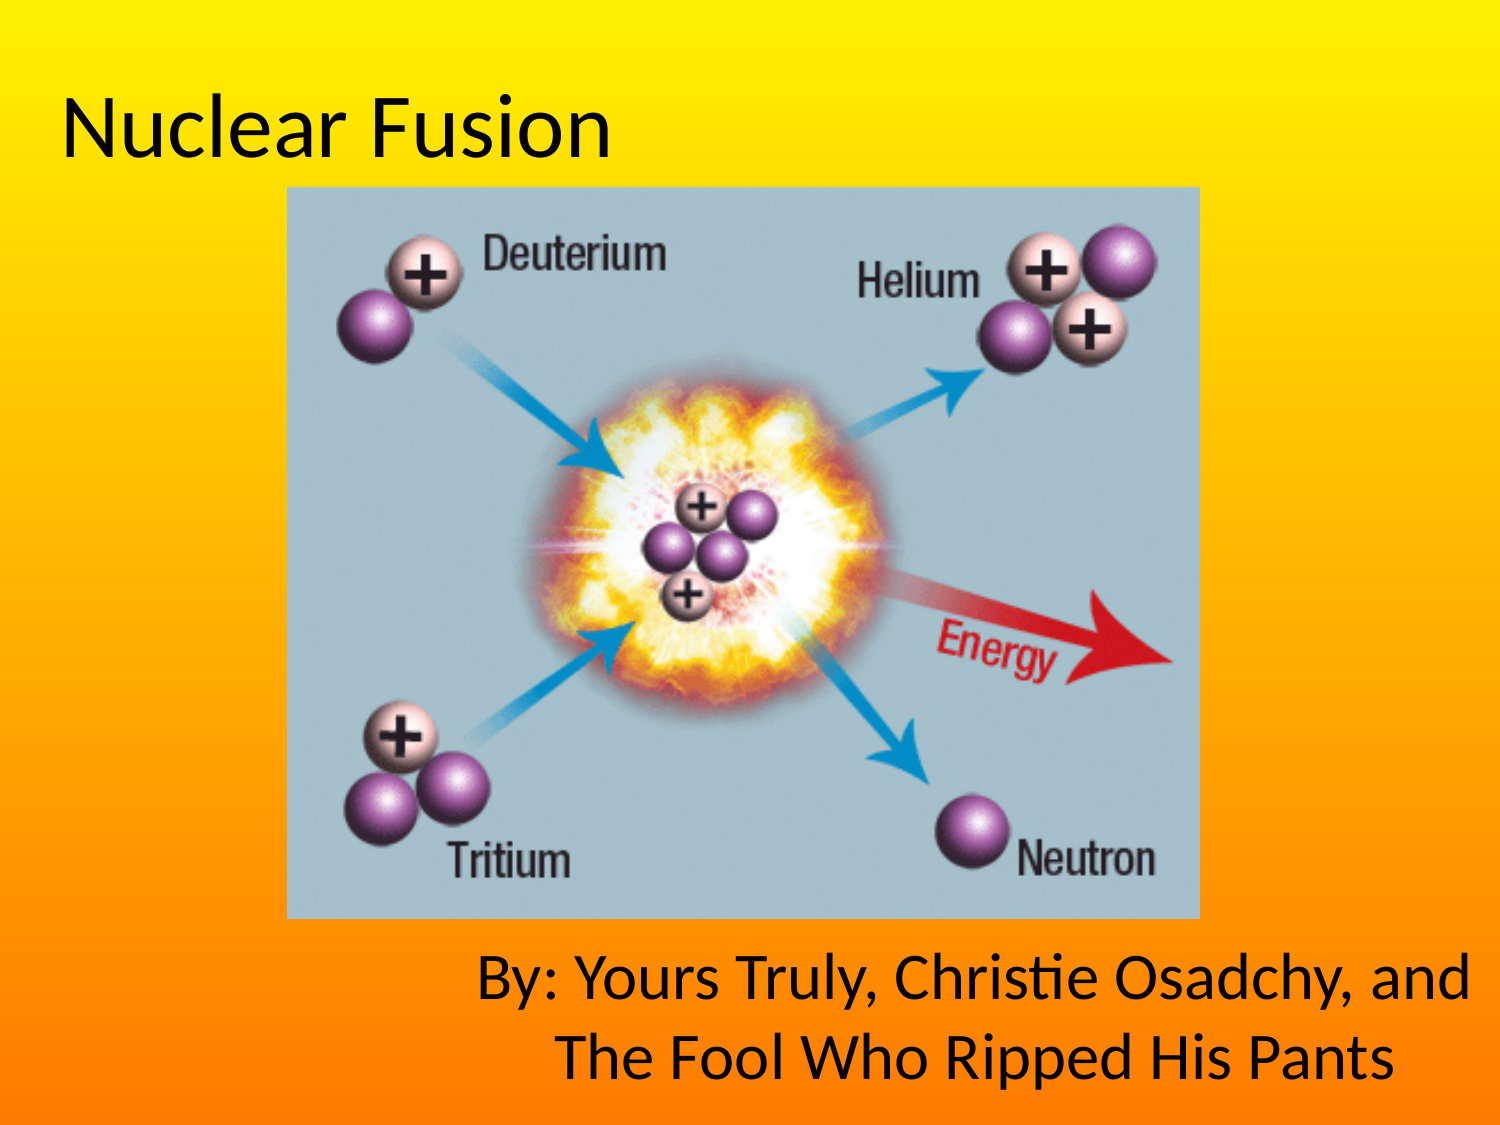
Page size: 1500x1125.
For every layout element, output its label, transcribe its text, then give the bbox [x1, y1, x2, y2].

picture [287, 187, 1201, 919]
title Nuclear Fusion [0, 0, 975, 242]
subtitle By: Yours Truly, Christie Osadchy, and The Fool Who Ripped His Pants [450, 924, 1500, 1125]
